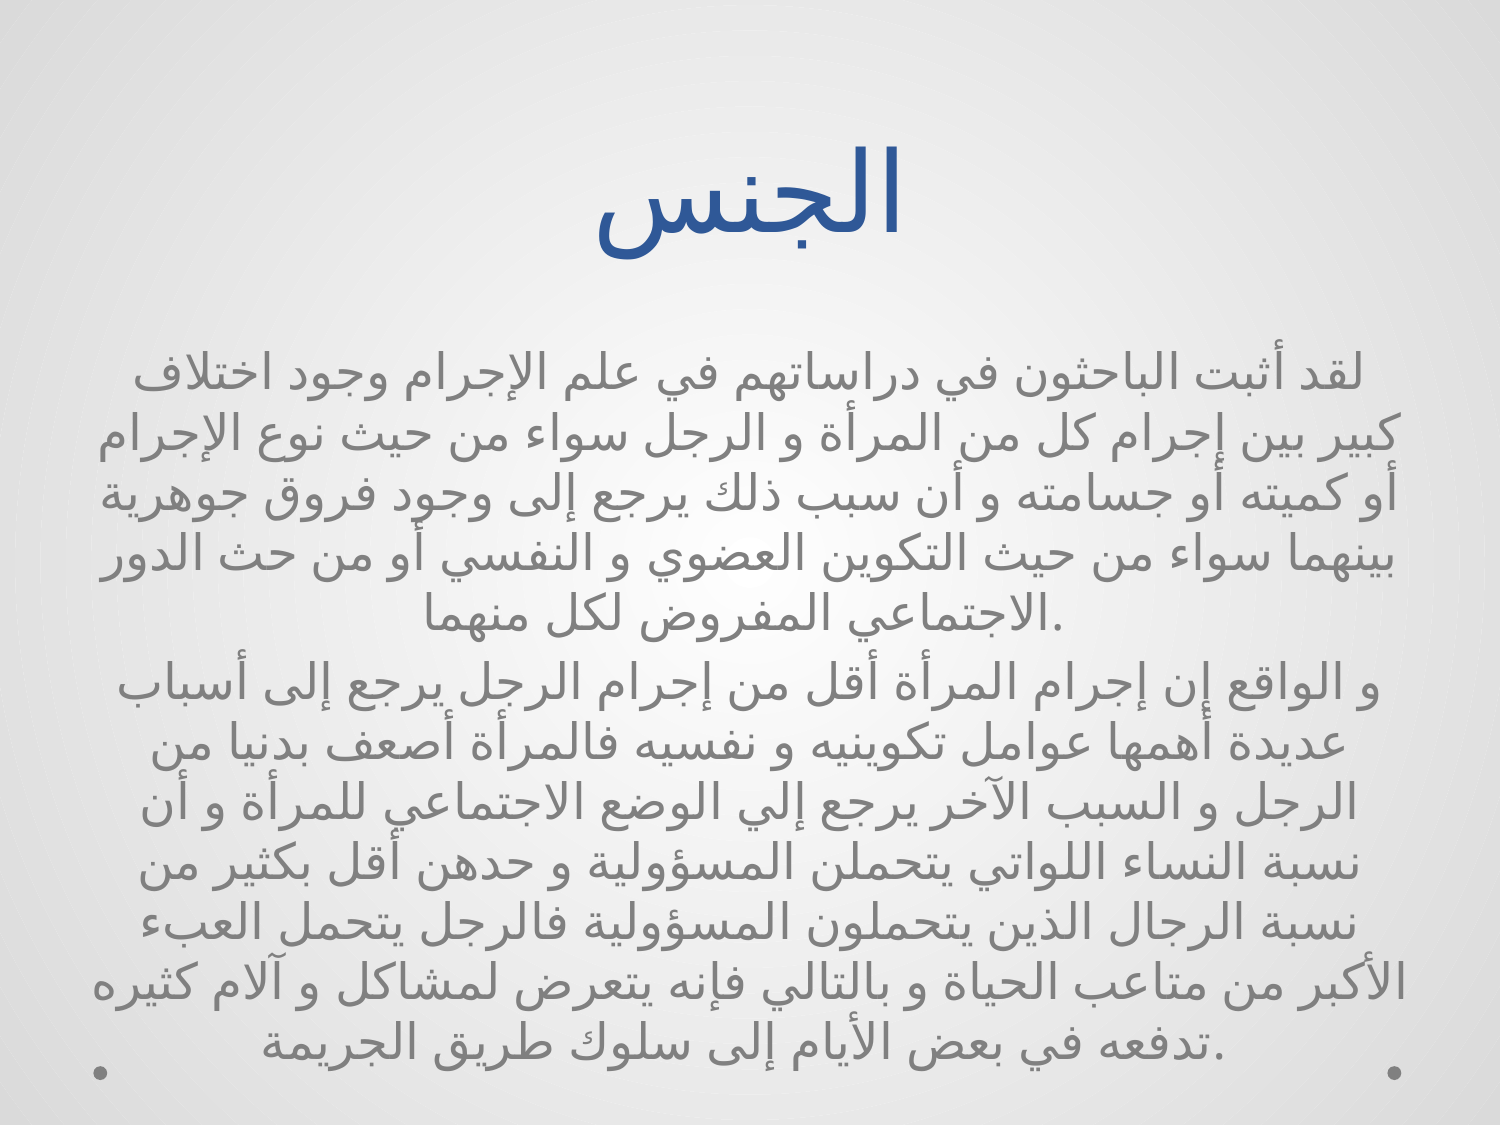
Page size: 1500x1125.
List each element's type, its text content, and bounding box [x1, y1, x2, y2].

list لقد أثبت الباحثون في دراساتهم في علم الإجرام وجود اختلاف كبير بين إجرام كل من المرأة و الرجل سواء من حيث نوع الإجرام أو كميته أو جسامته و أن سبب ذلك يرجع إلى وجود فروق جوهرية بينهما سواء من حيث التكوين العضوي و النفسي أو من حث الدور الاجتماعي المفروض لكل منهما. و الواقع إن إجرام المرأة أقل من إجرام الرجل يرجع إلى أسباب عديدة أهمها عوامل تكوينيه و نفسيه فالمرأة أصعف بدنيا من الرجل و السبب الآخر يرجع إلي الوضع الاجتماعي للمرأة و أن نسبة النساء اللواتي يتحملن المسؤولية و حدهن أقل بكثير من نسبة الرجال الذين يتحملون المسؤولية فالرجل يتحمل العبء الأكبر من متاعب الحياة و بالتالي فإنه يتعرض لمشاكل و آلام كثيره تدفعه في بعض الأيام إلى سلوك طريق الجريمة. [75, 262, 1425, 1005]
title الجنس [75, 0, 1425, 262]
